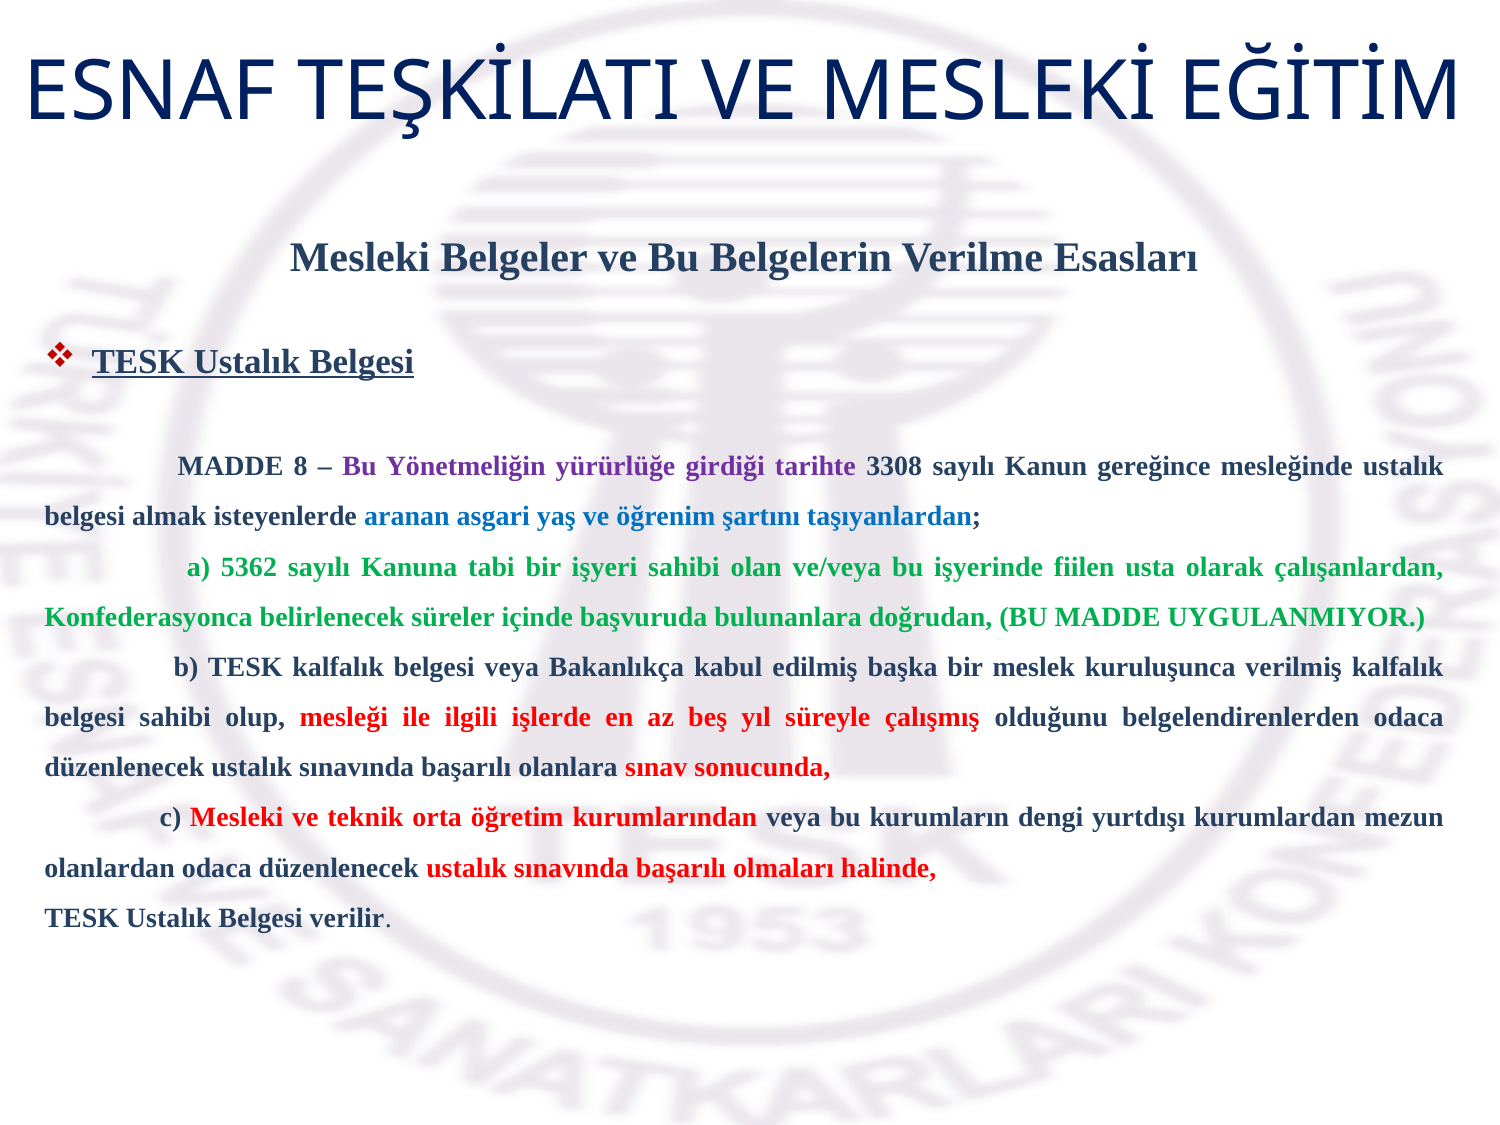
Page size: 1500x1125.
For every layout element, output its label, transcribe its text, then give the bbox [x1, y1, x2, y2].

text_box ESNAF TEŞKİLATI VE MESLEKİ EĞİTİM [0, 0, 1495, 173]
text_box Mesleki Belgeler ve Bu Belgelerin Verilme Esasları TESK Ustalık Belgesi MADDE 8 – Bu Yönetmeliğin yürürlüğe girdiği tarihte 3308 sayılı Kanun gereğince mesleğinde ustalık belgesi almak isteyenlerde aranan asgari yaş ve öğrenim şartını taşıyanlardan; a) 5362 sayılı Kanuna tabi bir işyeri sahibi olan ve/veya bu işyerinde fiilen usta olarak çalışanlardan, Konfederasyonca belirlenecek süreler içinde başvuruda bulunanlara doğrudan, (BU MADDE UYGULANMIYOR.) b) TESK kalfalık belgesi veya Bakanlıkça kabul edilmiş başka bir meslek kuruluşunca verilmiş kalfalık belgesi sahibi olup, mesleği ile ilgili işlerde en az beş yıl süreyle çalışmış olduğunu belgelendirenlerden odaca düzenlenecek ustalık sınavında başarılı olanlara sınav sonucunda, c) Mesleki ve teknik orta öğretim kurumlarından veya bu kurumların dengi yurtdışı kurumlardan mezun olanlardan odaca düzenlenecek ustalık sınavında başarılı olmaları halinde, TESK Ustalık Belgesi verilir. [29, 196, 1459, 983]
